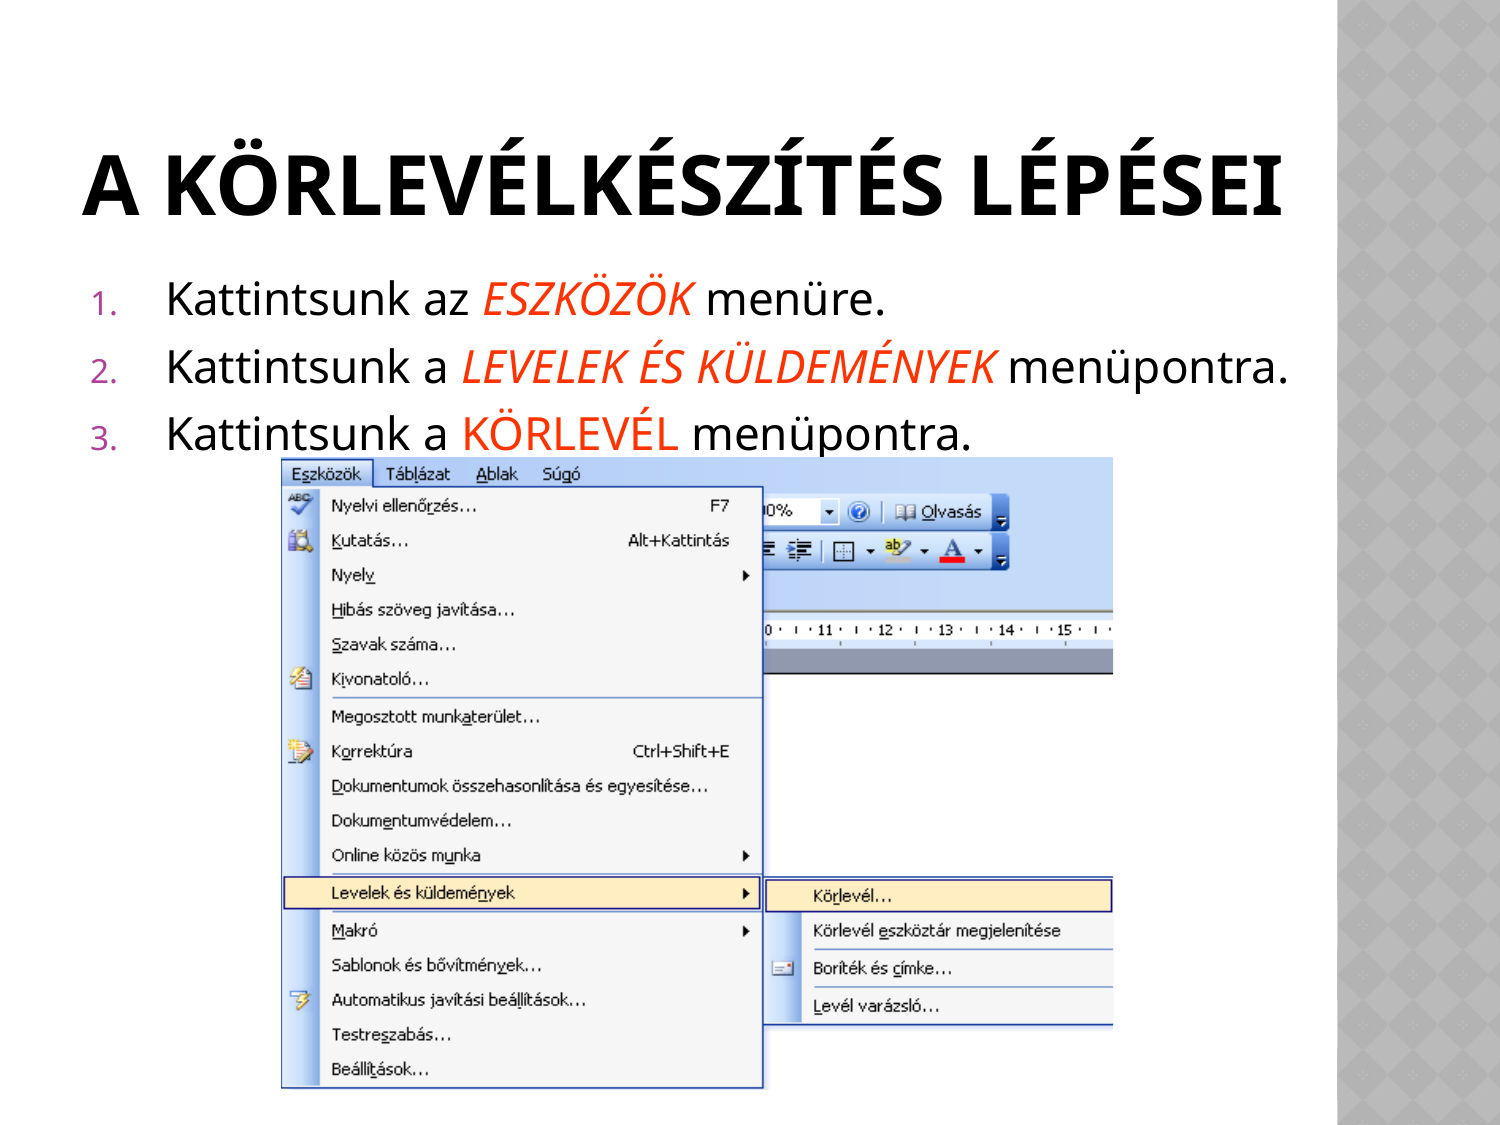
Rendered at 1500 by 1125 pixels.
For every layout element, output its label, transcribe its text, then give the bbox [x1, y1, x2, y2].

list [280, 456, 1114, 1091]
list Kattintsunk az ESZKÖZÖK menüre. Kattintsunk a LEVELEK ÉS KÜLDEMÉNYEK menüpontra. Kattintsunk a KÖRLEVÉL menüpontra. [74, 262, 1426, 469]
title A körlevélkészítés lépései [75, 45, 1425, 233]
